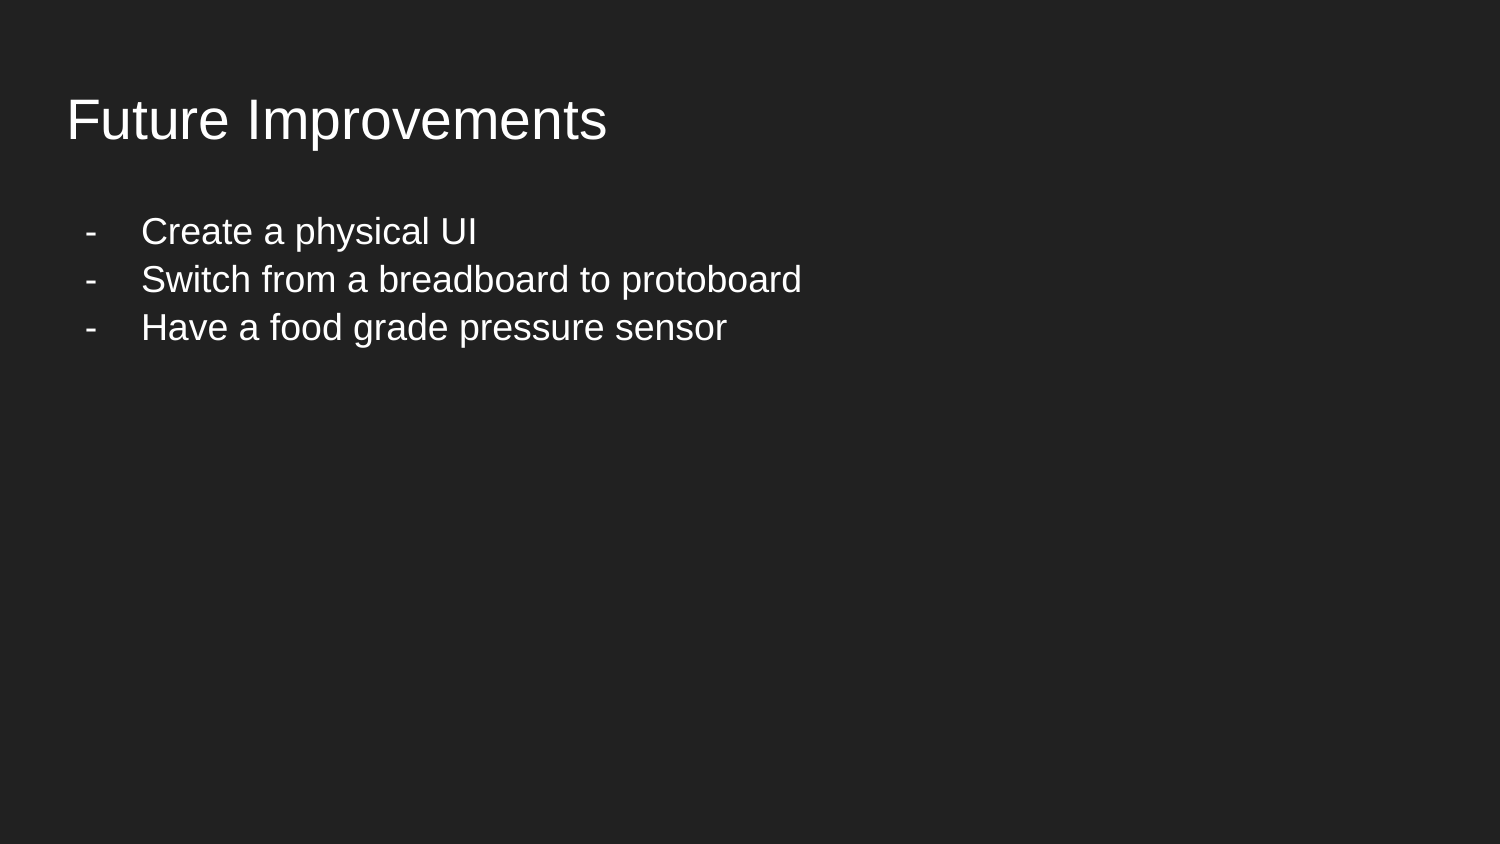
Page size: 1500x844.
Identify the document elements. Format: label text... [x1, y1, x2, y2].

list Create a physical UI Switch from a breadboard to protoboard Have a food grade pressure sensor [51, 189, 1449, 750]
title Future Improvements [51, 72, 1449, 167]
